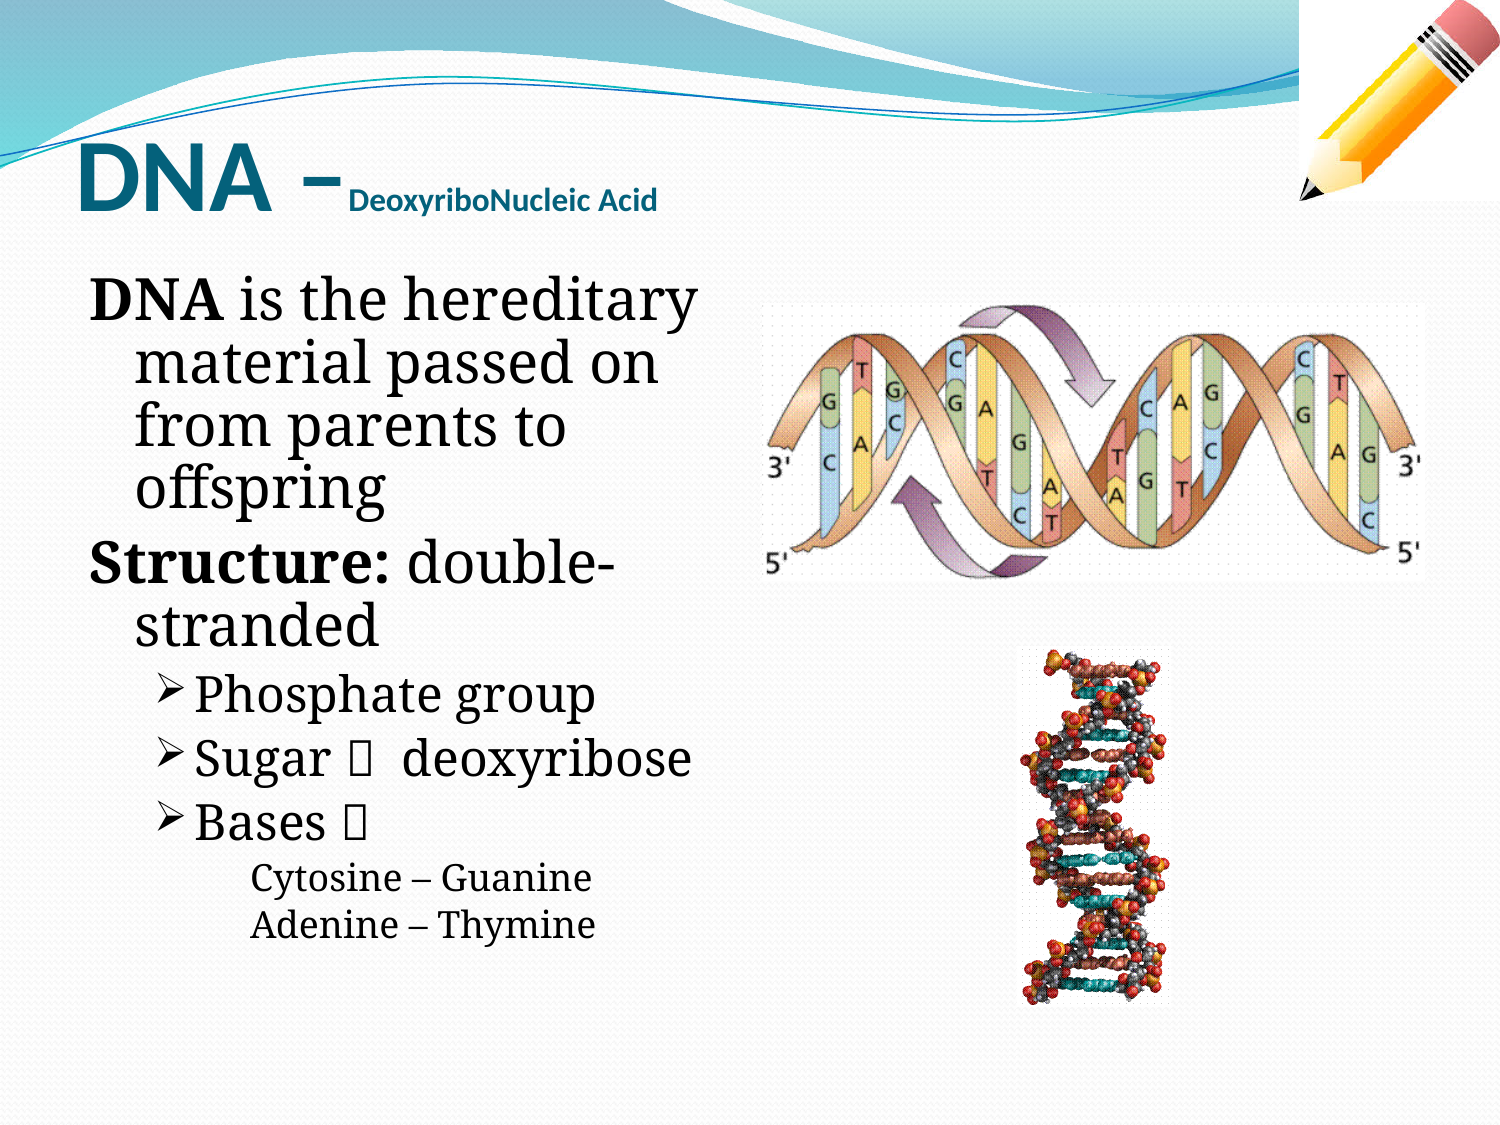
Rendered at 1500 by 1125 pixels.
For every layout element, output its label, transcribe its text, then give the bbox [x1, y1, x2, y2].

list DNA is the hereditary material passed on from parents to offspring Structure: double-stranded Phosphate group Sugar  deoxyribose Bases  Cytosine – Guanine Adenine – Thymine [75, 262, 738, 1007]
title DNA –DeoxyriboNucleic Acid [75, 45, 1425, 233]
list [762, 302, 1426, 581]
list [1016, 646, 1171, 1007]
picture [1298, 0, 1500, 201]
